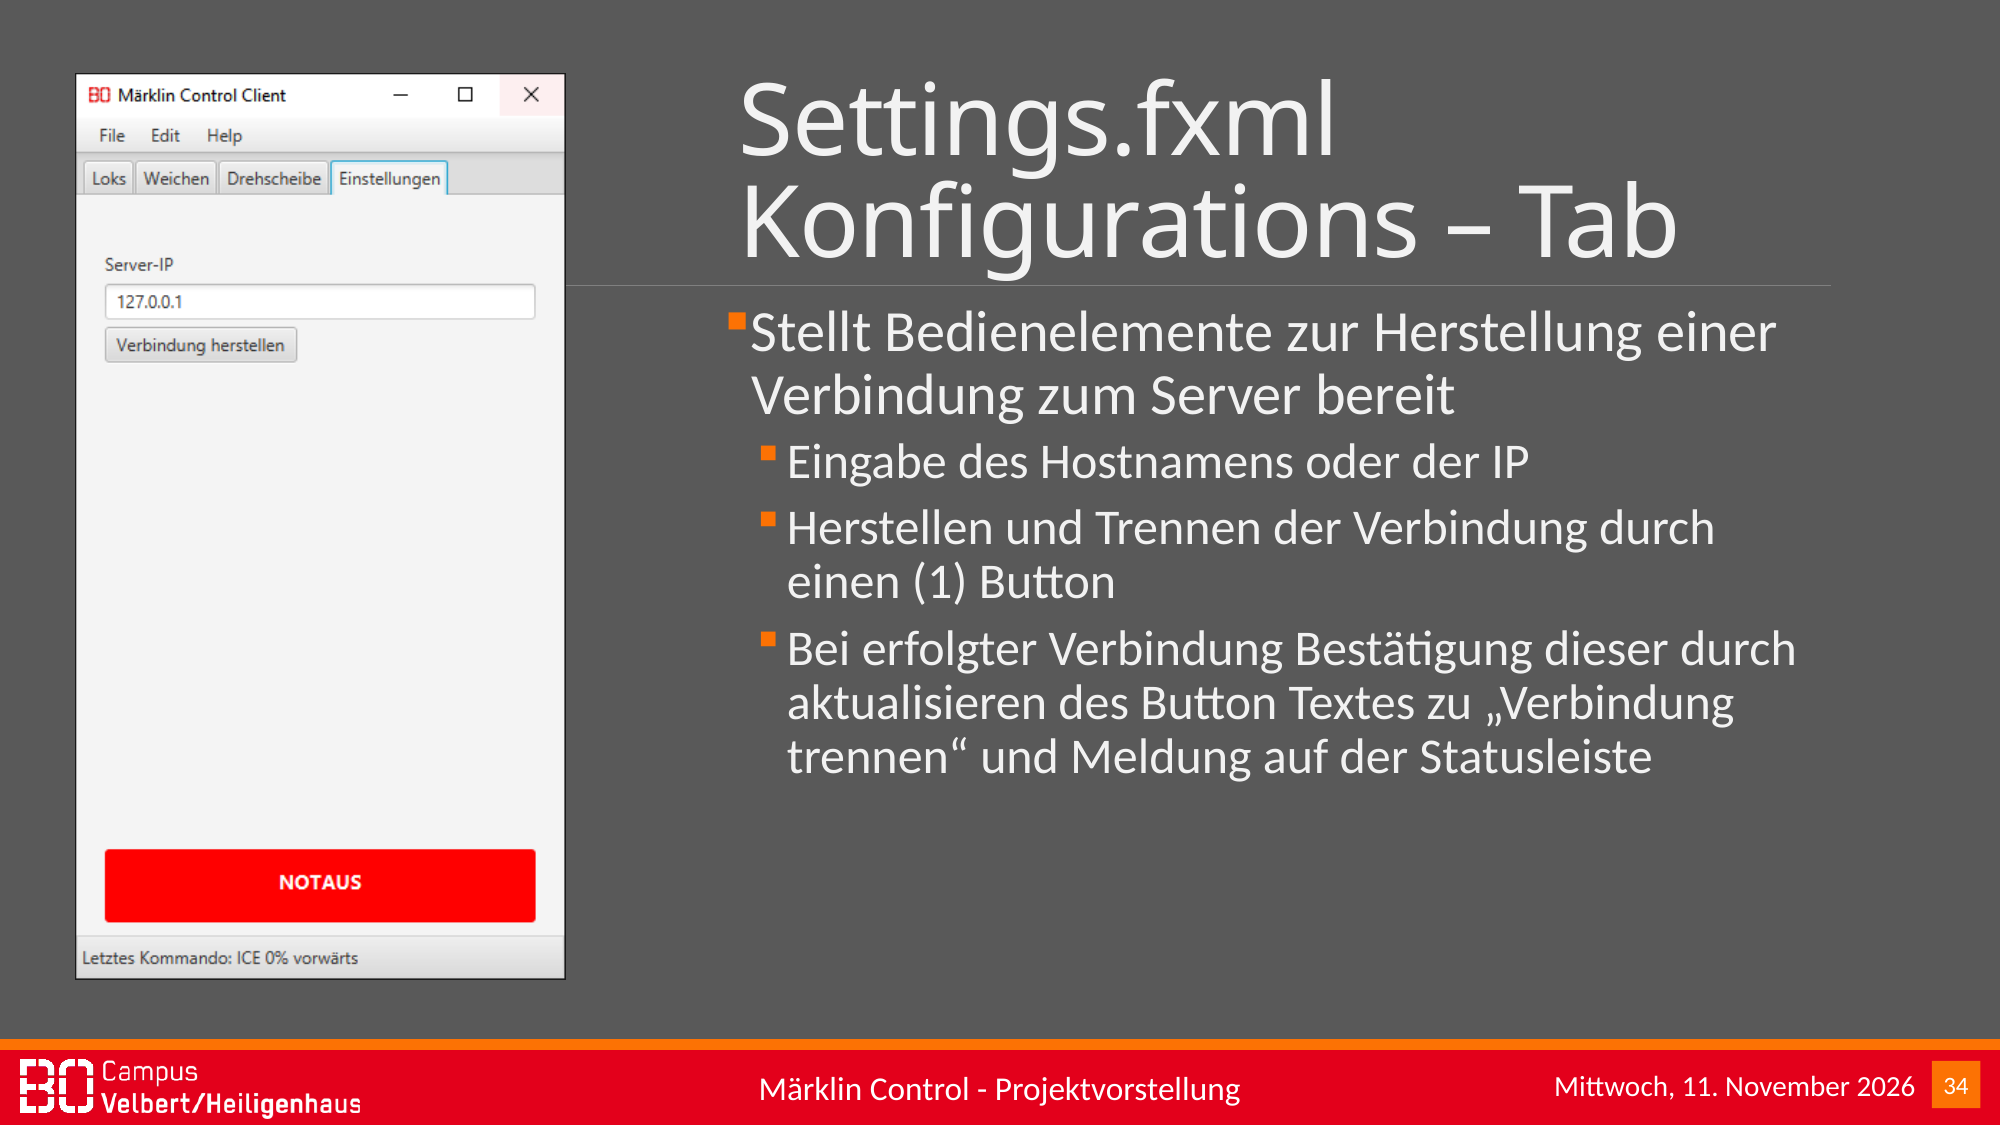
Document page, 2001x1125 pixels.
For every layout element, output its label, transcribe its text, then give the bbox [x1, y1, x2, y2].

picture [101, 1057, 365, 1120]
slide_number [1525, 1054, 1931, 1115]
title Settings.fxml Konfigurations – Tab [723, 47, 1830, 285]
slide_number 34 [1931, 1060, 1981, 1109]
list Stellt Bedienelemente zur Herstellung einer Verbindung zum Server bereit Eingabe des Hostnamens oder der IP Herstellen und Trennen der Verbindung durch einen (1) Button Bei erfolgter Verbindung Bestätigung dieser durch aktualisieren des Button Textes zu „Verbindung trennen“ und Meldung auf der Statusleiste [723, 293, 1851, 954]
picture [74, 72, 566, 981]
picture [19, 1059, 94, 1113]
